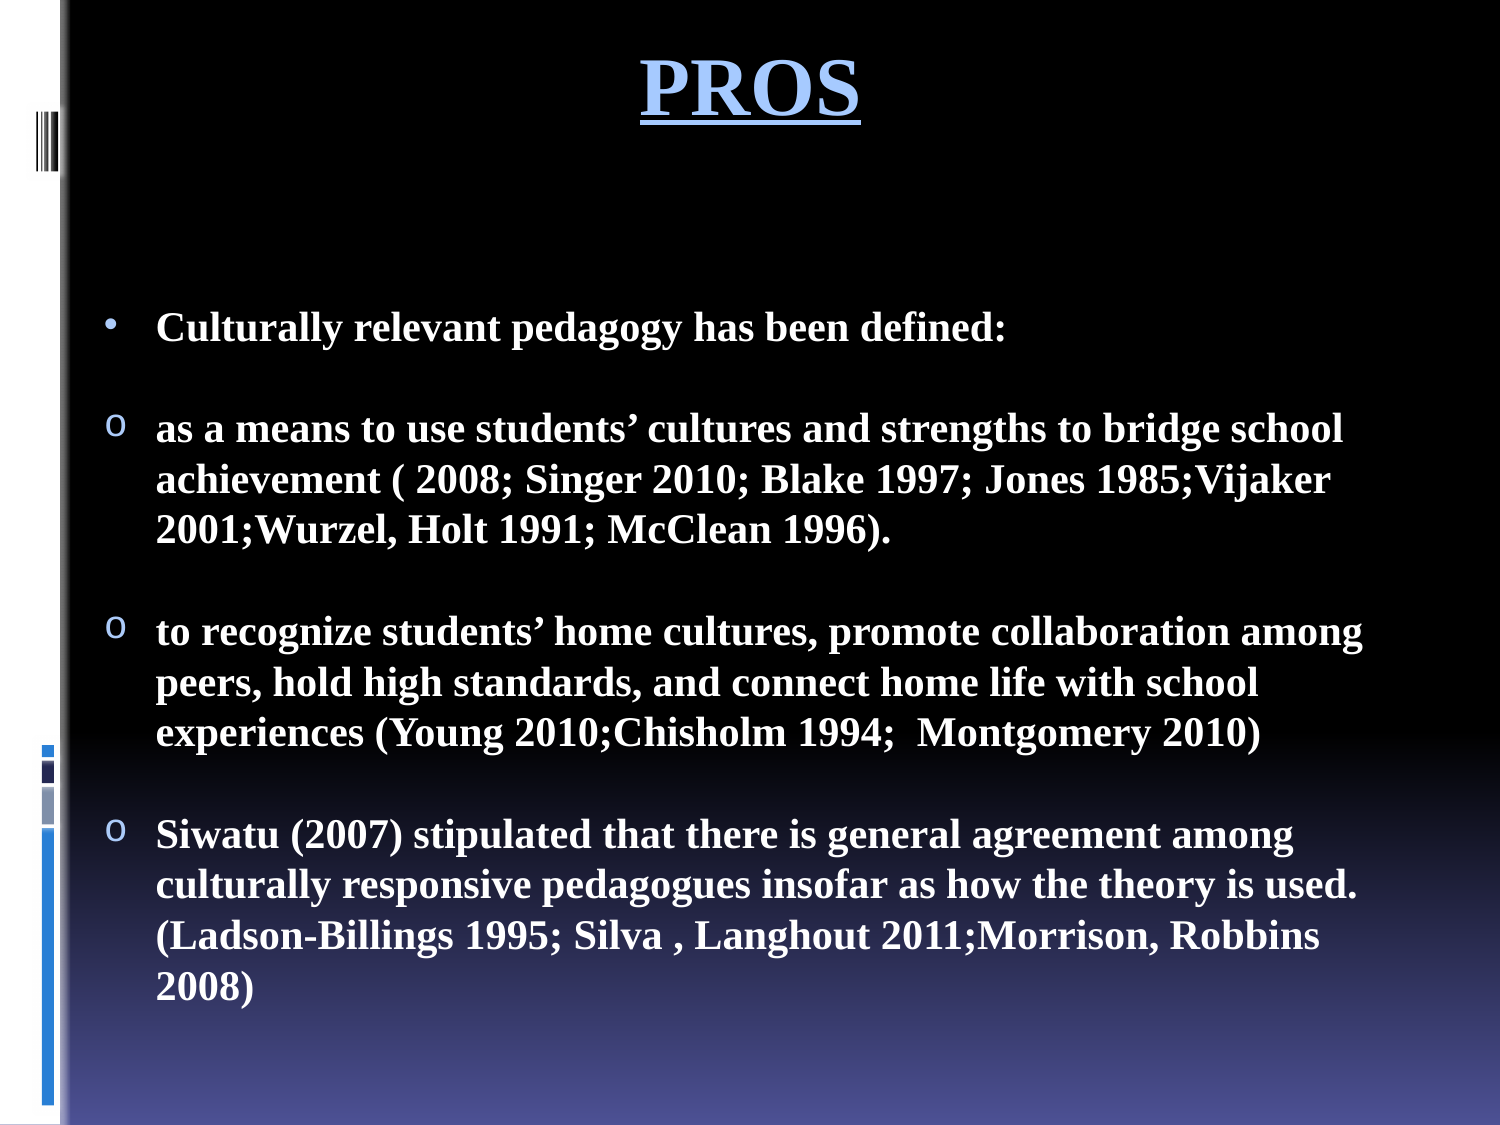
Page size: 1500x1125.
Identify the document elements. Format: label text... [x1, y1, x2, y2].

subtitle Culturally relevant pedagogy has been defined: as a means to use students’ cultures and strengths to bridge school achievement ( 2008; Singer 2010; Blake 1997; Jones 1985;Vijaker 2001;Wurzel, Holt 1991; McClean 1996). to recognize students’ home cultures, promote collaboration among peers, hold high standards, and connect home life with school experiences (Young 2010;Chisholm 1994; Montgomery 2010) Siwatu (2007) stipulated that there is general agreement among culturally responsive pedagogues insofar as how the theory is used.(Ladson-Billings 1995; Silva , Langhout 2011;Morrison, Robbins 2008) [87, 162, 1388, 1038]
title Pros [125, 24, 1400, 200]
